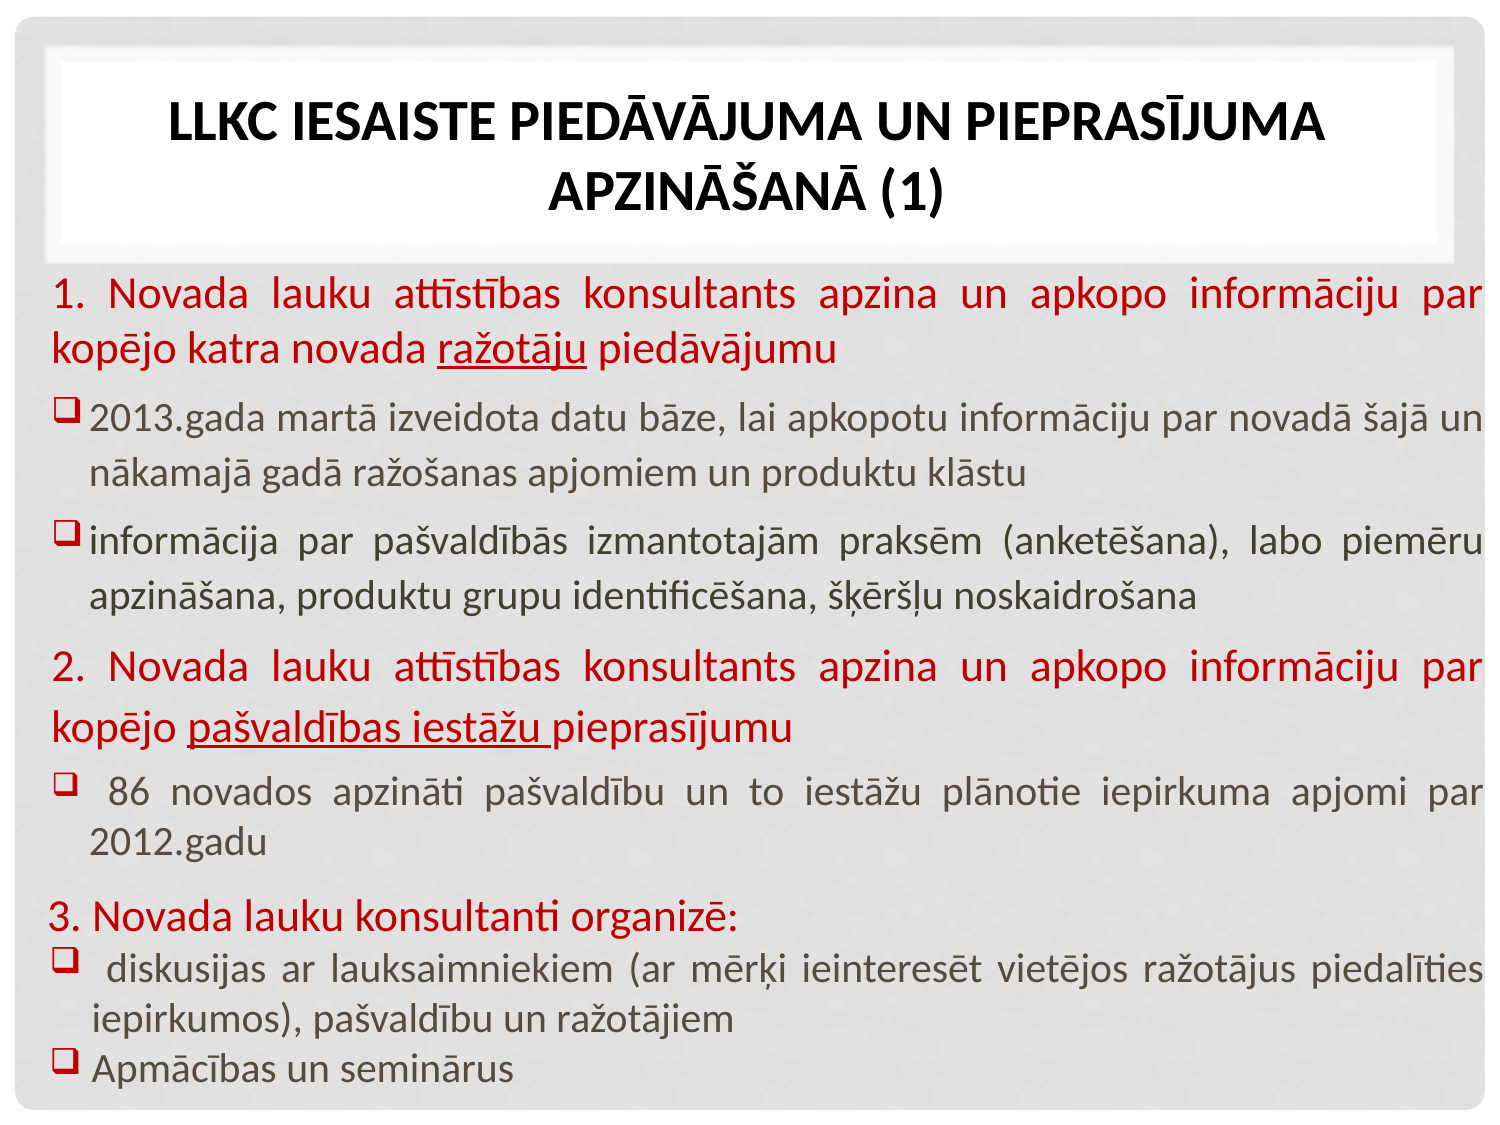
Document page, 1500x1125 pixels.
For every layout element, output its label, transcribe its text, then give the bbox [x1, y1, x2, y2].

title LLKC iesaiste piedāvājuma un pieprasījuma apzināšanā (1) [69, 66, 1425, 238]
list 1. Novada lauku attīstības konsultants apzina un apkopo informāciju par kopējo katra novada ražotāju piedāvājumu 2013.gada martā izveidota datu bāze, lai apkopotu informāciju par novadā šajā un nākamajā gadā ražošanas apjomiem un produktu klāstu informācija par pašvaldībās izmantotajām praksēm (anketēšana), labo piemēru apzināšana, produktu grupu identificēšana, šķēršļu noskaidrošana 2. Novada lauku attīstības konsultants apzina un apkopo informāciju par kopējo pašvaldības iestāžu pieprasījumu 86 novados apzināti pašvaldību un to iestāžu plānotie iepirkuma apjomi par 2012.gadu 3. Novada lauku konsultanti organizē: diskusijas ar lauksaimniekiem (ar mērķi ieinteresēt vietējos ražotājus piedalīties iepirkumos), pašvaldību un ražotājiem Apmācības un seminārus [17, 255, 1500, 1125]
